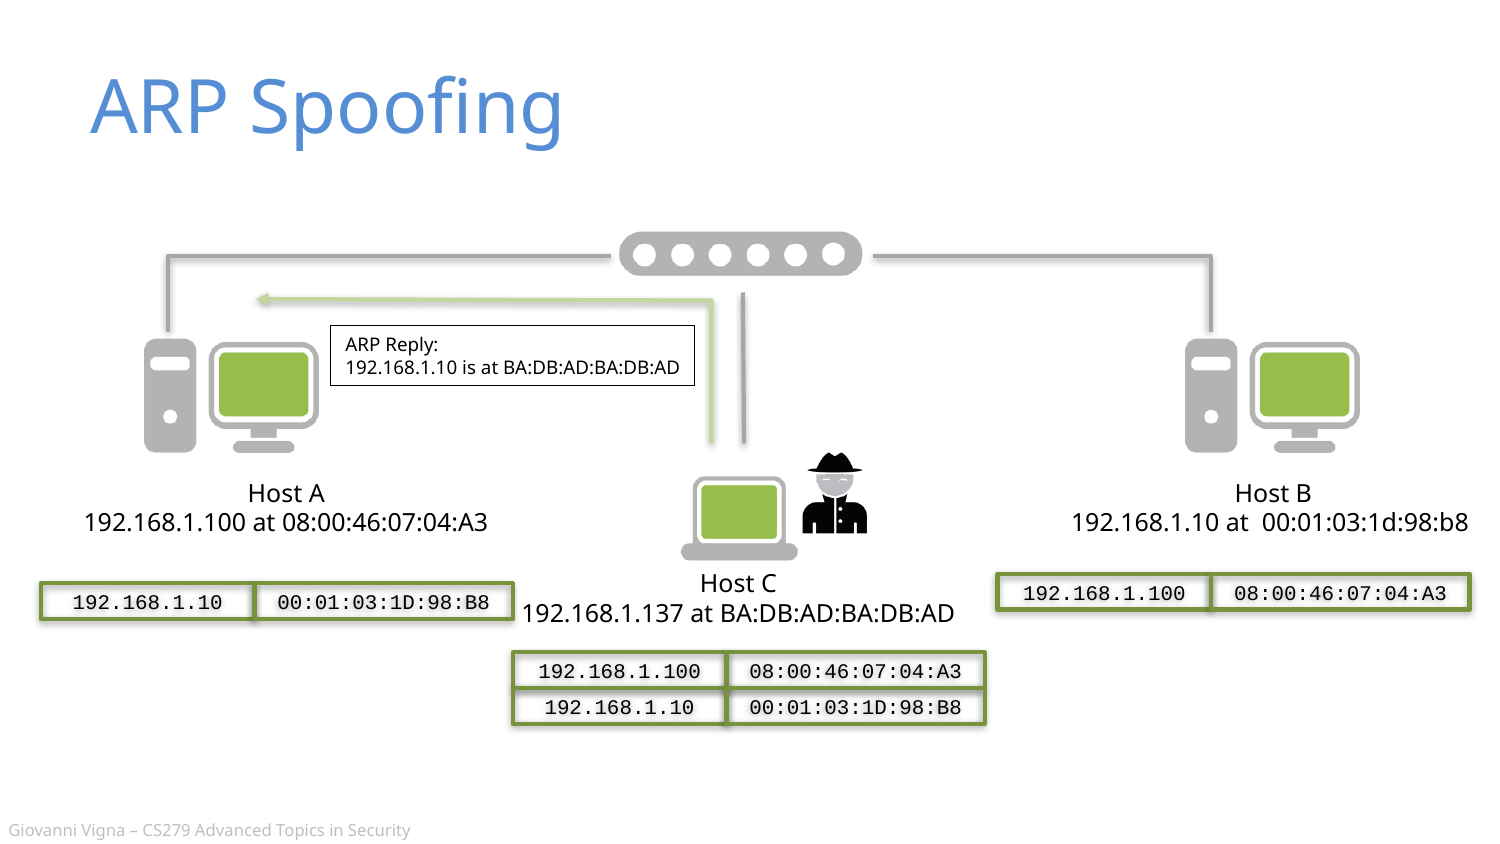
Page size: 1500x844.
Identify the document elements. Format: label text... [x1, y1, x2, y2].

text_box 192.168.1.10 [511, 686, 723, 726]
text_box Host B 192.168.1.10 at 00:01:03:1d:98:b8 [1041, 470, 1500, 544]
text_box 00:01:03:1D:98:B8 [252, 581, 515, 621]
picture [121, 327, 341, 470]
text_box [880, 254, 1213, 325]
picture [611, 212, 875, 293]
text_box 08:00:46:07:04:A3 [1209, 572, 1472, 612]
text_box 192.168.1.100 [995, 572, 1208, 612]
text_box 192.168.1.100 [511, 650, 723, 685]
text_box ARP Reply: 192.168.1.10 is at BA:DB:AD:BA:DB:AD [339, 325, 695, 386]
text_box 00:01:03:1D:98:B8 [724, 686, 987, 726]
text_box Host C 192.168.1.137 at BA:DB:AD:BA:DB:AD [435, 561, 1042, 635]
text_box 192.168.1.10 [39, 581, 251, 621]
title ARP Spoofing [75, 33, 1425, 175]
picture [1161, 327, 1382, 470]
text_box Host A 192.168.1.100 at 08:00:46:07:04:A3 [48, 470, 524, 544]
picture [665, 443, 874, 572]
text_box 08:00:46:07:04:A3 [724, 650, 987, 686]
text_box [255, 292, 714, 444]
text_box [166, 254, 606, 325]
